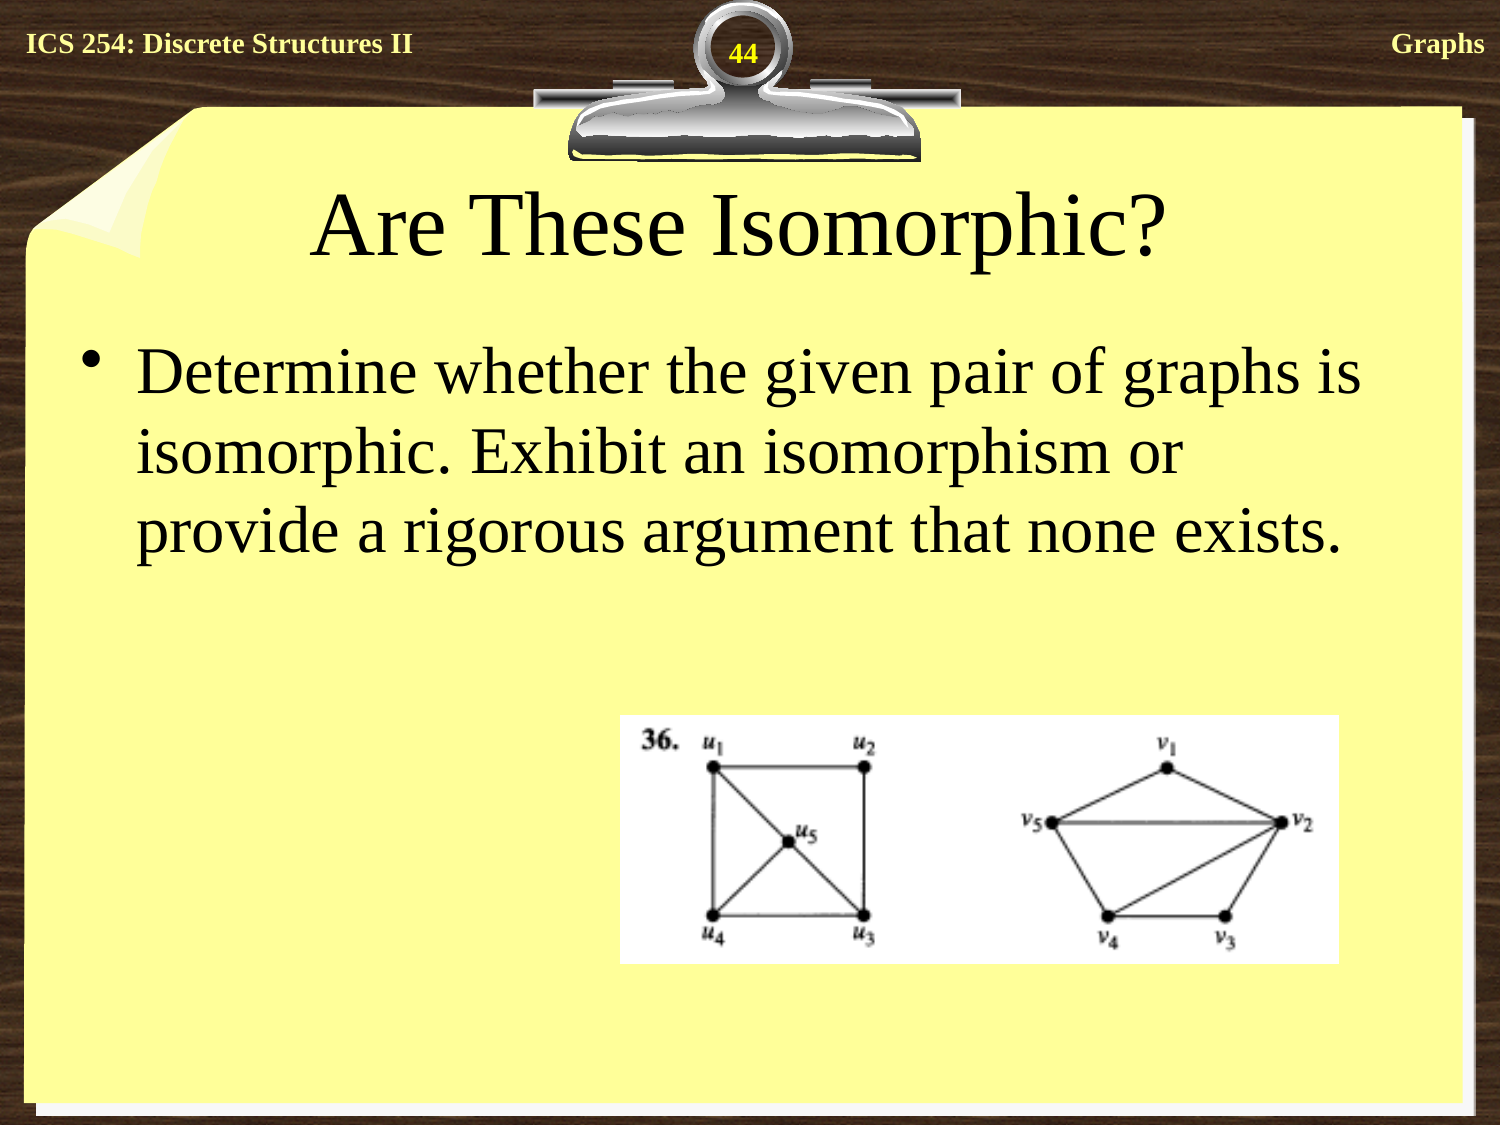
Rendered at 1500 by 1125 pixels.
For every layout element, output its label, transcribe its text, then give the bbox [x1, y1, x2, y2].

picture [619, 715, 1340, 965]
title Are These Isomorphic? [77, 125, 1403, 313]
list Determine whether the given pair of graphs is isomorphic. Exhibit an isomorphism or provide a rigorous argument that none exists. [64, 318, 1405, 975]
slide_number 44 [394, 18, 774, 84]
picture [673, 84, 708, 89]
picture [0, 0, 1500, 1125]
